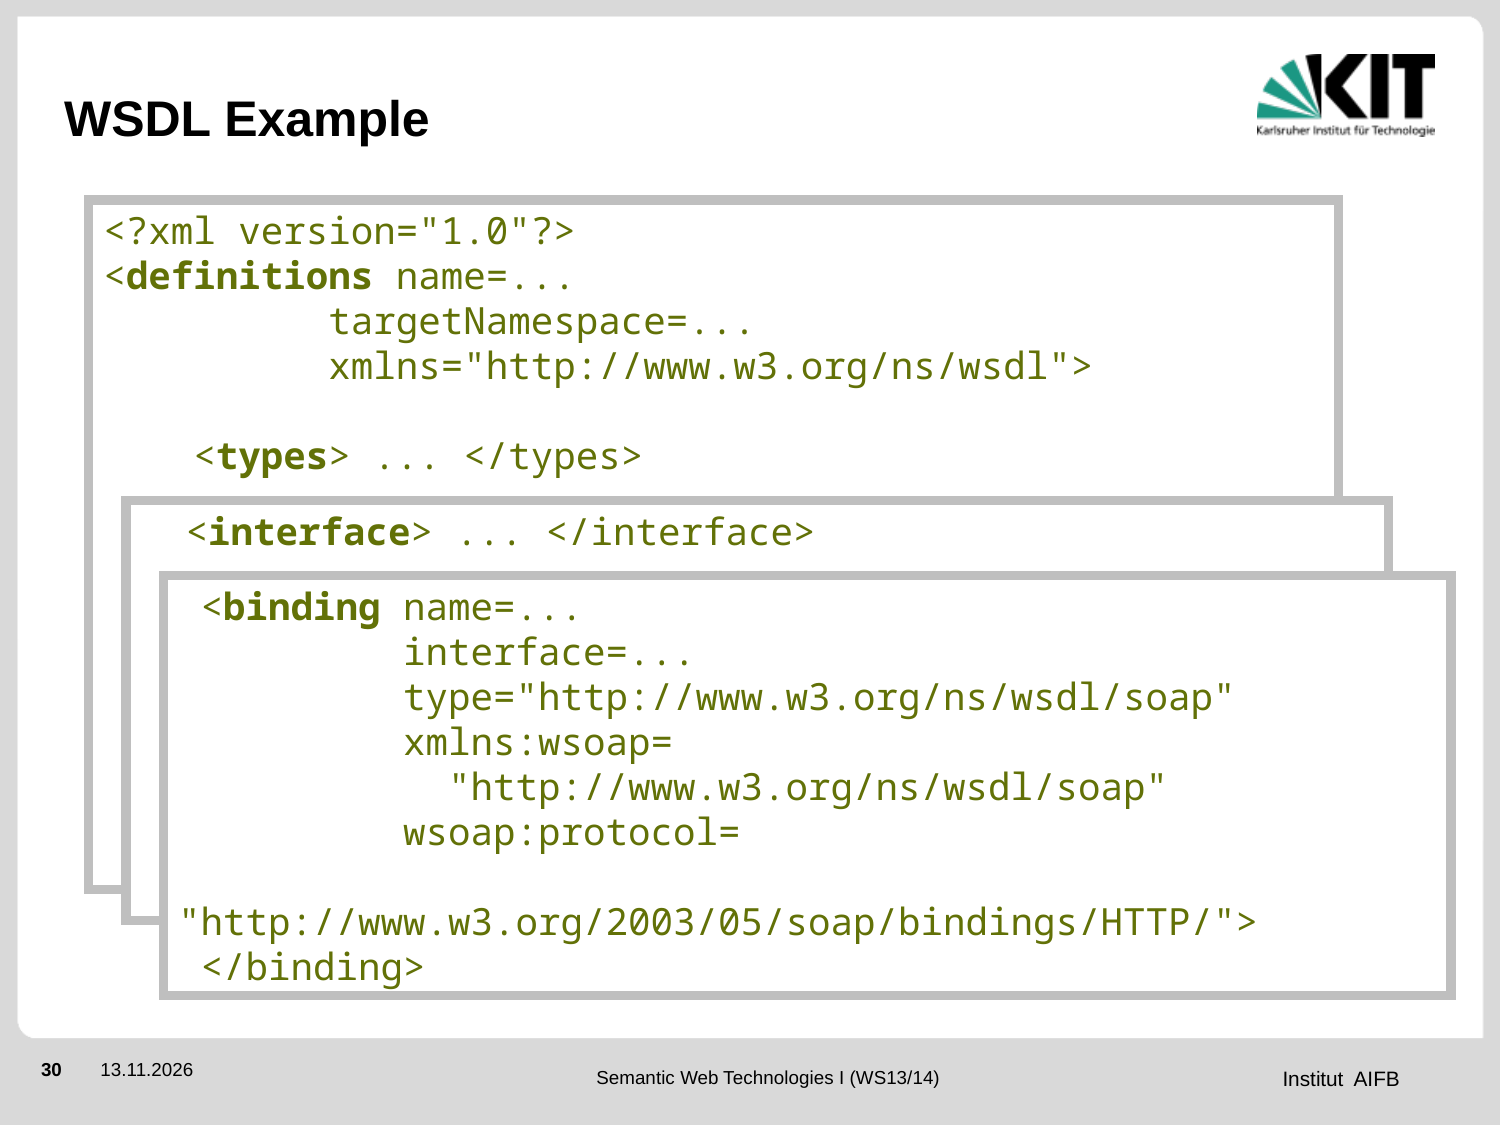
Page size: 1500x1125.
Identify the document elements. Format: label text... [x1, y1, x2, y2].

text_box <interface> ... </interface> [125, 500, 1389, 921]
text_box <?xml version="1.0"?> <definitions name=... targetNamespace=... xmlns="http://www.w3.org/ns/wsdl"> <types> ... </types> [88, 199, 1339, 890]
text_box <binding name=... interface=... type="http://www.w3.org/ns/wsdl/soap" xmlns:wsoap= "http://www.w3.org/ns/wsdl/soap" wsoap:protocol= "http://www.w3.org/2003/05/soap/bindings/HTTP/"> </binding> [163, 575, 1451, 996]
title WSDL Example [64, 54, 1198, 147]
picture [0, 0, 1500, 1125]
